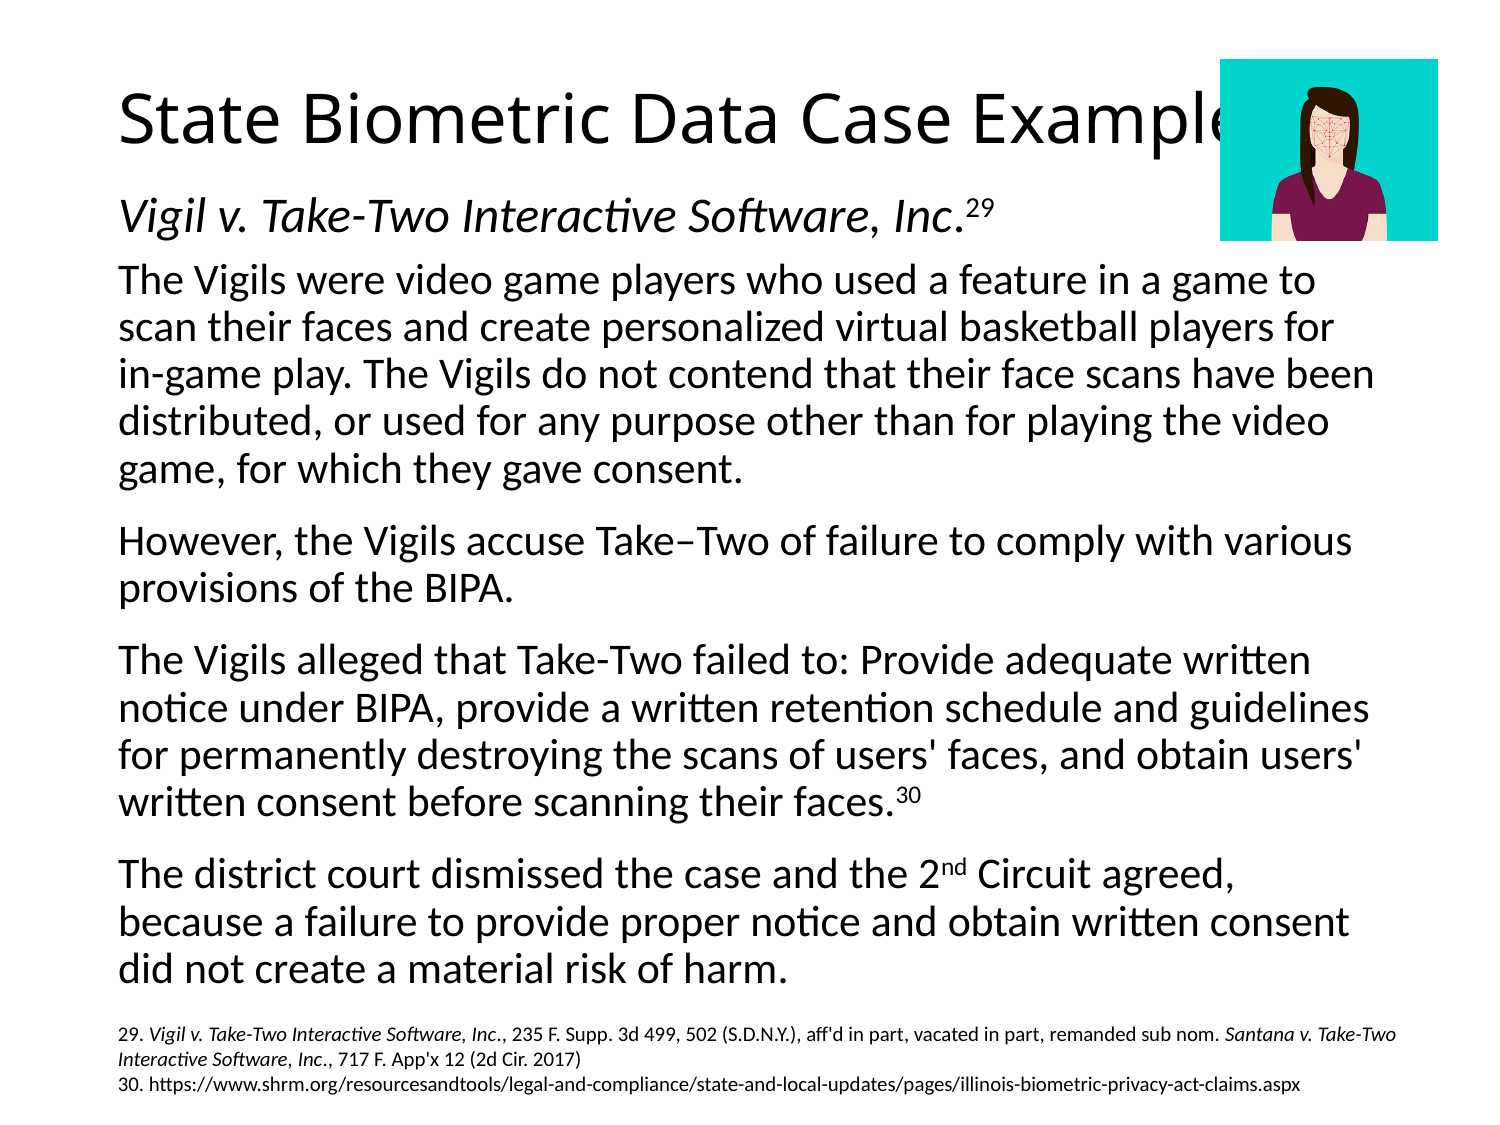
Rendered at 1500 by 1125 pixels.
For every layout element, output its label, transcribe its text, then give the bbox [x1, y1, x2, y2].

text_box 29. Vigil v. Take-Two Interactive Software, Inc., 235 F. Supp. 3d 499, 502 (S.D.N.Y.), aff'd in part, vacated in part, remanded sub nom. Santana v. Take-Two Interactive Software, Inc., 717 F. App'x 12 (2d Cir. 2017) 30. https://www.shrm.org/resourcesandtools/legal-and-compliance/state-and-local-updates/pages/illinois-biometric-privacy-act-claims.aspx [103, 1013, 1438, 1125]
picture [1220, 59, 1438, 241]
title State Biometric Data Case Example [102, 59, 1220, 182]
list Vigil v. Take-Two Interactive Software, Inc.29 The Vigils were video game players who used a feature in a game to scan their faces and create personalized virtual basketball players for in-game play. The Vigils do not contend that their face scans have been distributed, or used for any purpose other than for playing the video game, for which they gave consent. However, the Vigils accuse Take–Two of failure to comply with various provisions of the BIPA. The Vigils alleged that Take-Two failed to: Provide adequate written notice under BIPA, provide a written retention schedule and guidelines for permanently destroying the scans of users' faces, and obtain users' written consent before scanning their faces.30 The district court dismissed the case and the 2nd Circuit agreed, because a failure to provide proper notice and obtain written consent did not create a material risk of harm. [102, 182, 1398, 1014]
